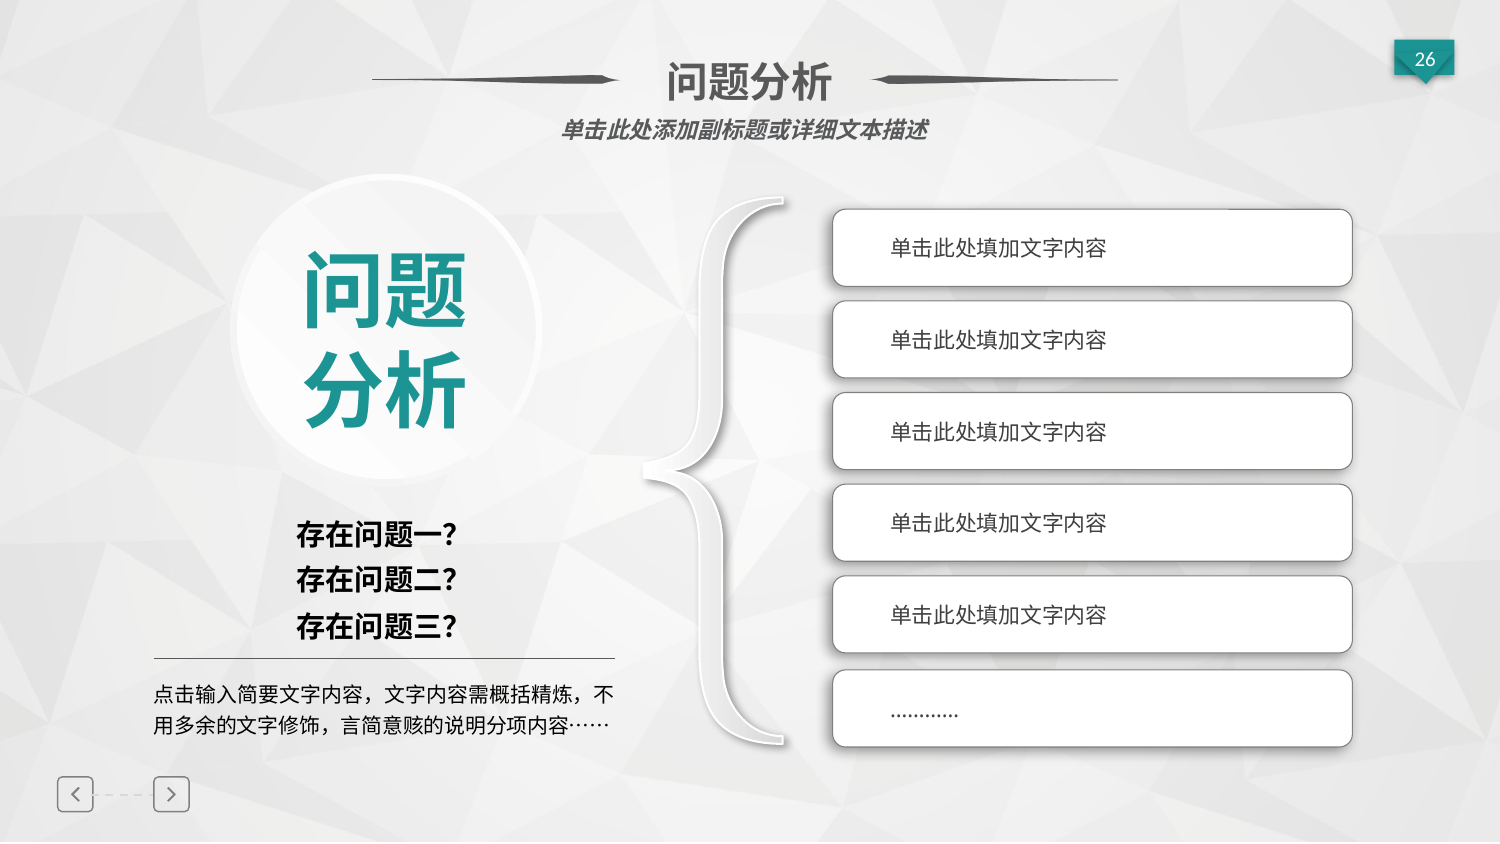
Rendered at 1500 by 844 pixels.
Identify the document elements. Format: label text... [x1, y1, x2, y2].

text_box 单击此处填加文字内容 [890, 418, 1270, 445]
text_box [230, 173, 543, 486]
text_box 单击此处添加副标题或详细文本描述 [545, 108, 943, 151]
text_box [830, 573, 1355, 656]
text_box 单击此处填加文字内容 [890, 326, 1270, 354]
text_box 问题 分析 [220, 238, 225, 439]
text_box 问题分析 [584, 55, 916, 106]
text_box [641, 195, 785, 746]
text_box 单击此处填加文字内容 [890, 235, 1270, 262]
text_box [830, 298, 1355, 381]
picture [0, 0, 1500, 842]
text_box 存在问题三？ [254, 608, 515, 644]
text_box 存在问题二？ [254, 560, 515, 596]
text_box 存在问题一？ [254, 516, 515, 552]
text_box [830, 390, 1355, 472]
text_box 单击此处填加文字内容 [890, 601, 1270, 628]
text_box [830, 482, 1355, 564]
text_box 点击输入简要文字内容，文字内容需概括精炼，不用多余的文字修饰，言简意赅的说明分项内容…… [153, 675, 615, 739]
text_box [830, 207, 1355, 289]
text_box [830, 667, 1355, 750]
text_box ………… [890, 695, 1270, 723]
text_box 单击此处填加文字内容 [890, 510, 1270, 537]
